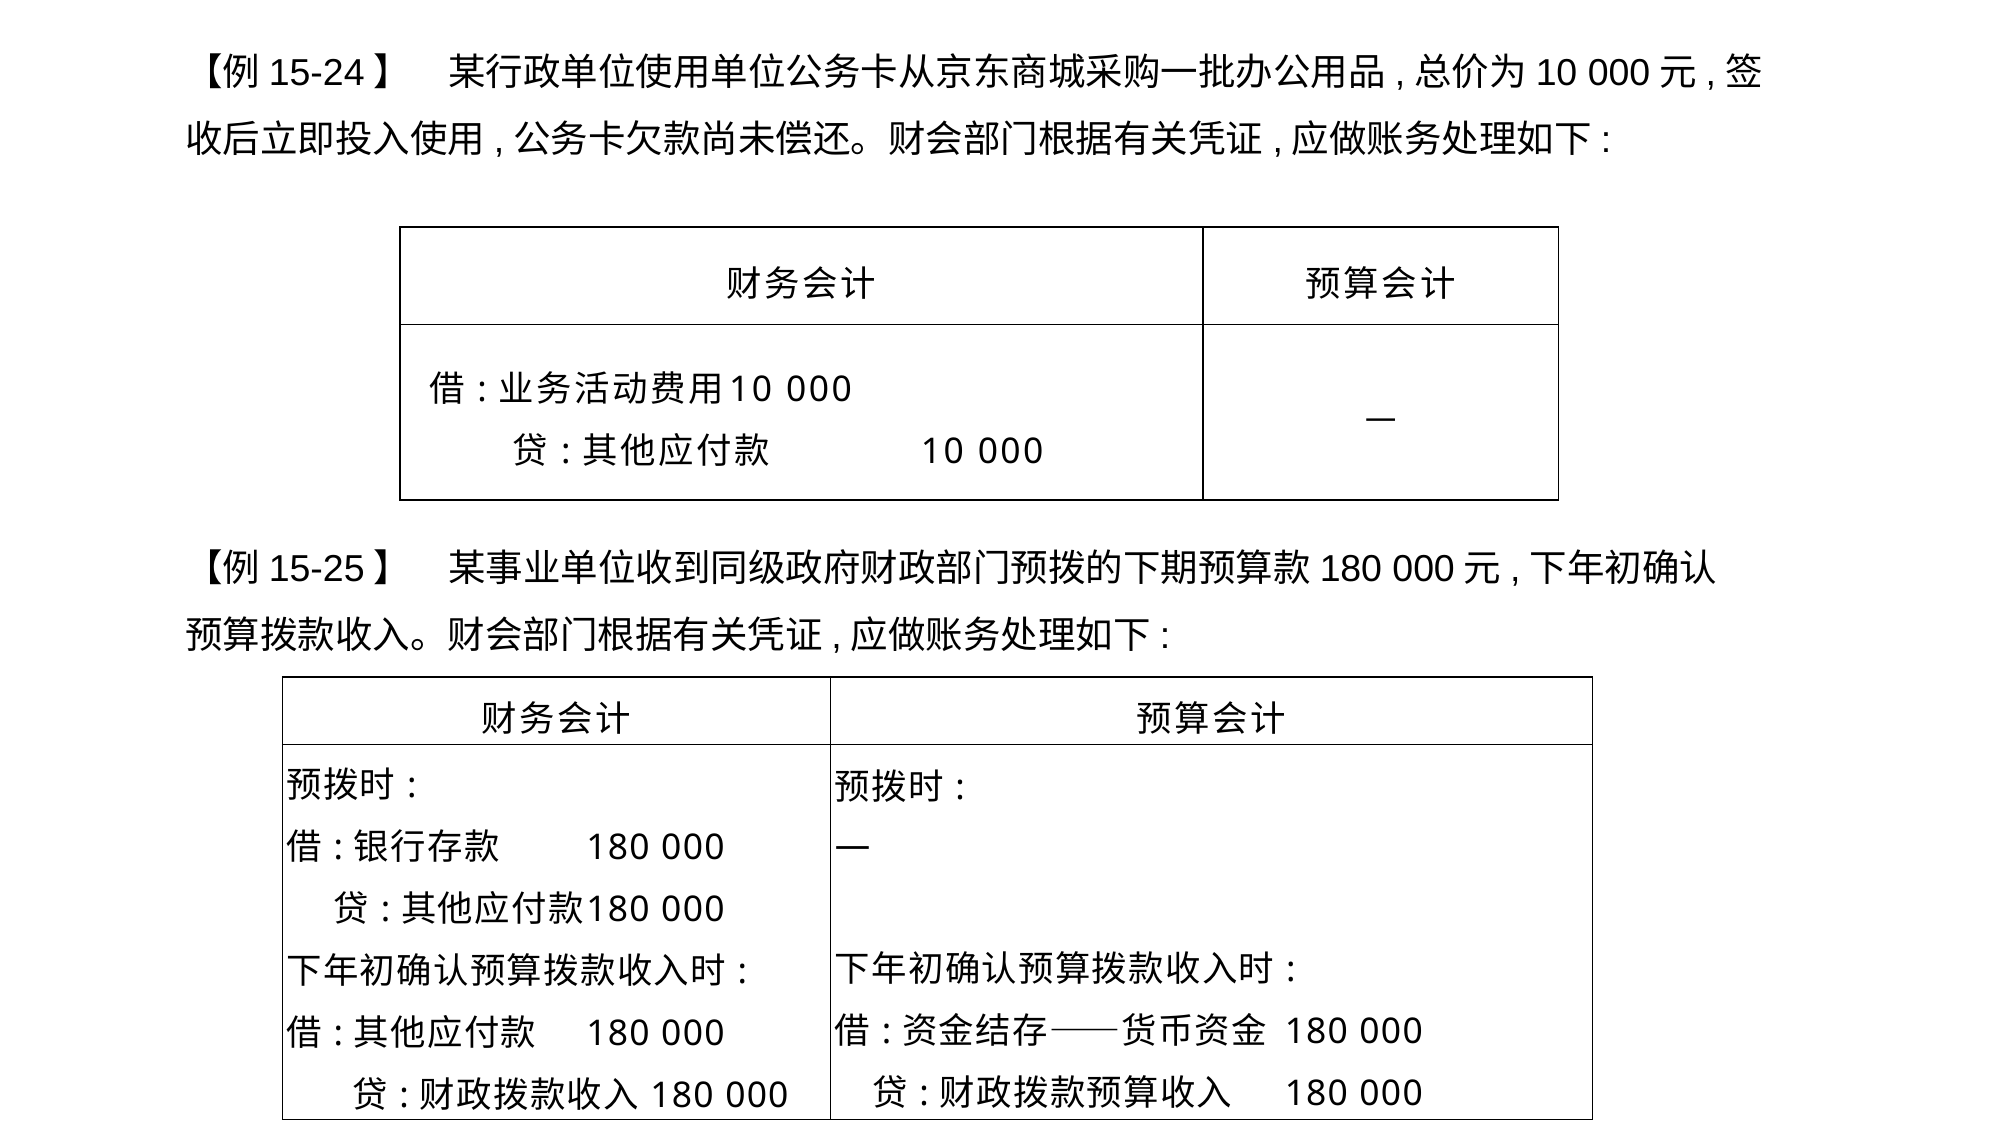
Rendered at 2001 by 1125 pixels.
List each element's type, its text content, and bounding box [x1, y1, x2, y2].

table_header 预算会计 [831, 678, 1592, 744]
table_cell 预拨时: 借:银行存款 180 000 贷:其他应付款 180 000 下年初确认预算拨款收入时: 借:其他应付款 180 000 贷:财政拨款收入180 000 [283, 745, 830, 1119]
table_header 财务会计 [401, 228, 1202, 324]
table_cell — [1204, 325, 1558, 499]
table_header 预算会计 [1204, 228, 1558, 324]
table_cell 预拨时: — 下年初确认预算拨款收入时: 借:资金结存——货币资金 180 000 贷:财政拨款预算收入 180 000 [831, 745, 1592, 1119]
table_cell 借:业务活动费用 10 000 贷:其他应付款 10 000 [401, 325, 1202, 499]
table_header 财务会计 [283, 678, 830, 744]
text_box 【例15-24】 某行政单位使用单位公务卡从京东商城采购一批办公用品,总价为10 000元,签收后立即投入使用,公务卡欠款尚未偿还。财会部门根据有关凭证,应做账务处理如下: [170, 17, 1808, 229]
text_box 【例15-25】 某事业单位收到同级政府财政部门预拨的下期预算款180 000元,下年初确认预算拨款收入。财会部门根据有关凭证,应做账务处理如下: [170, 513, 1764, 678]
